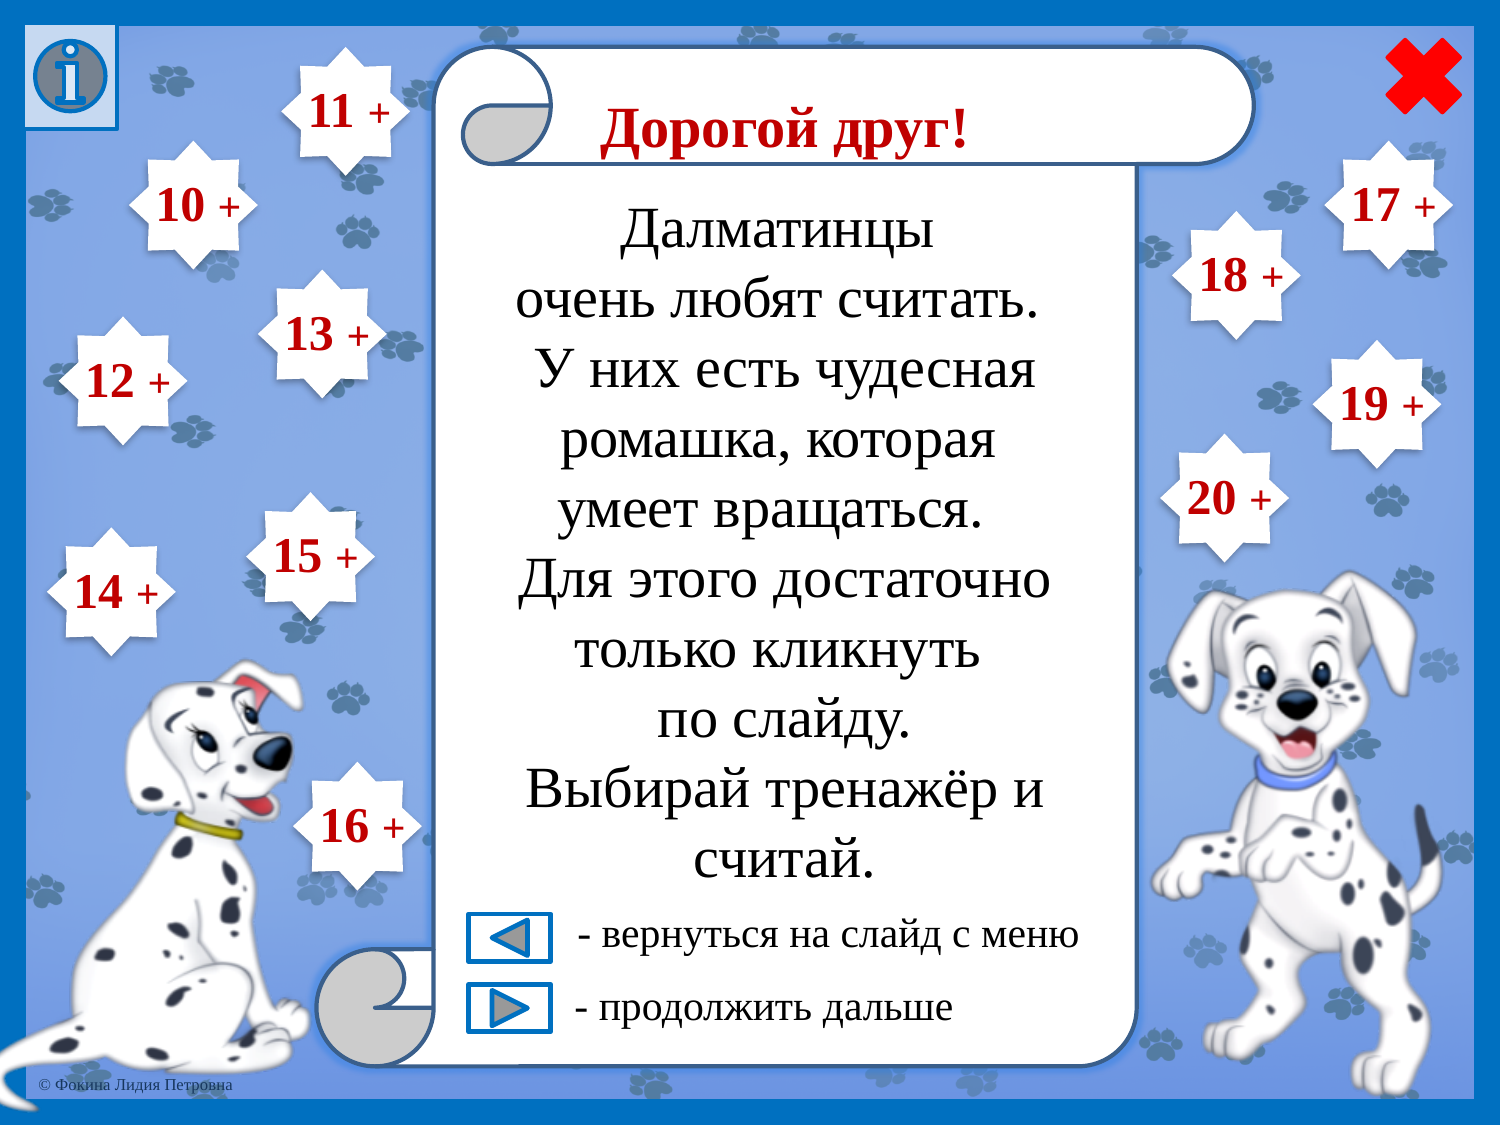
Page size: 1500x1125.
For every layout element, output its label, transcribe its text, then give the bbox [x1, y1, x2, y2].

text_box Дорогой друг! Далматинцы очень любят считать. У них есть чудесная ромашка, которая умеет вращаться. Для этого достаточно только кликнуть по слайду. Выбирай тренажёр и считай. - вернуться на слайд с меню - продолжить дальше [433, 46, 1137, 1107]
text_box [46, 527, 177, 657]
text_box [58, 316, 188, 446]
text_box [280, 46, 411, 177]
picture [0, 644, 320, 1125]
text_box [21, 21, 119, 131]
picture [1139, 562, 1465, 1104]
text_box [128, 140, 259, 270]
text_box [467, 912, 553, 964]
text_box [1159, 433, 1290, 563]
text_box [1312, 339, 1442, 469]
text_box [257, 269, 387, 399]
text_box [467, 982, 553, 1034]
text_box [1171, 210, 1302, 341]
text_box [314, 92, 433, 1069]
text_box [1323, 140, 1454, 270]
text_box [245, 491, 376, 622]
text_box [292, 761, 423, 891]
text_box [1385, 37, 1462, 115]
text_box [479, 44, 1256, 1023]
